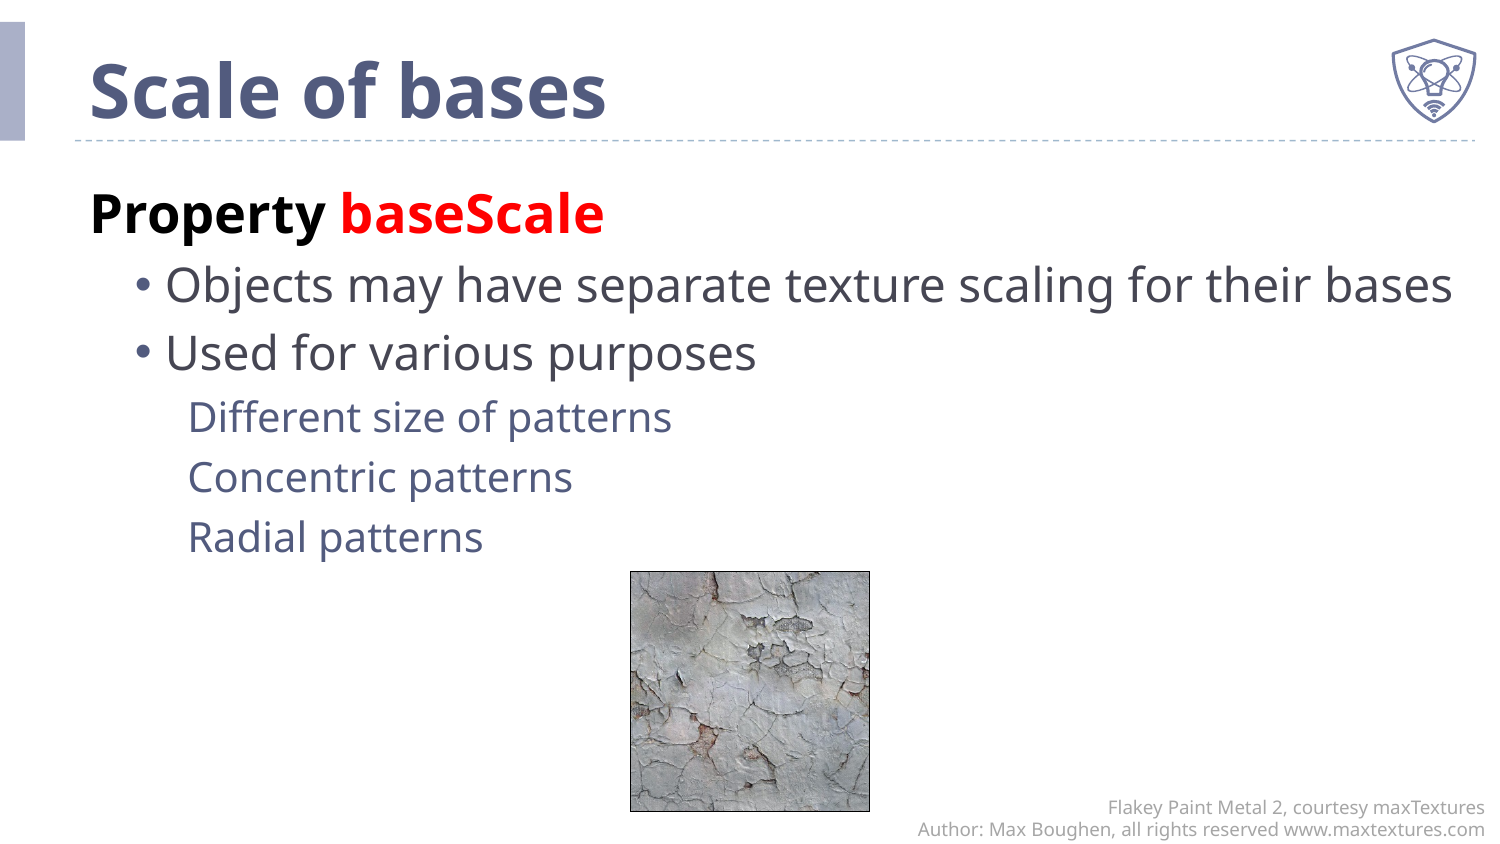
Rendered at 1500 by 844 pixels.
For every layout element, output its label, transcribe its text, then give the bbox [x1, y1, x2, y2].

text_box Flakey Paint Metal 2, courtesy maxTextures Author: Max Boughen, all rights reserved www.maxtextures.com [512, 787, 1500, 844]
picture [629, 571, 871, 813]
list Property baseScale Objects may have separate texture scaling for their bases Used for various purposes Different size of patterns Concentric patterns Radial patterns [75, 171, 1475, 835]
title Scale of bases [75, 18, 1475, 141]
